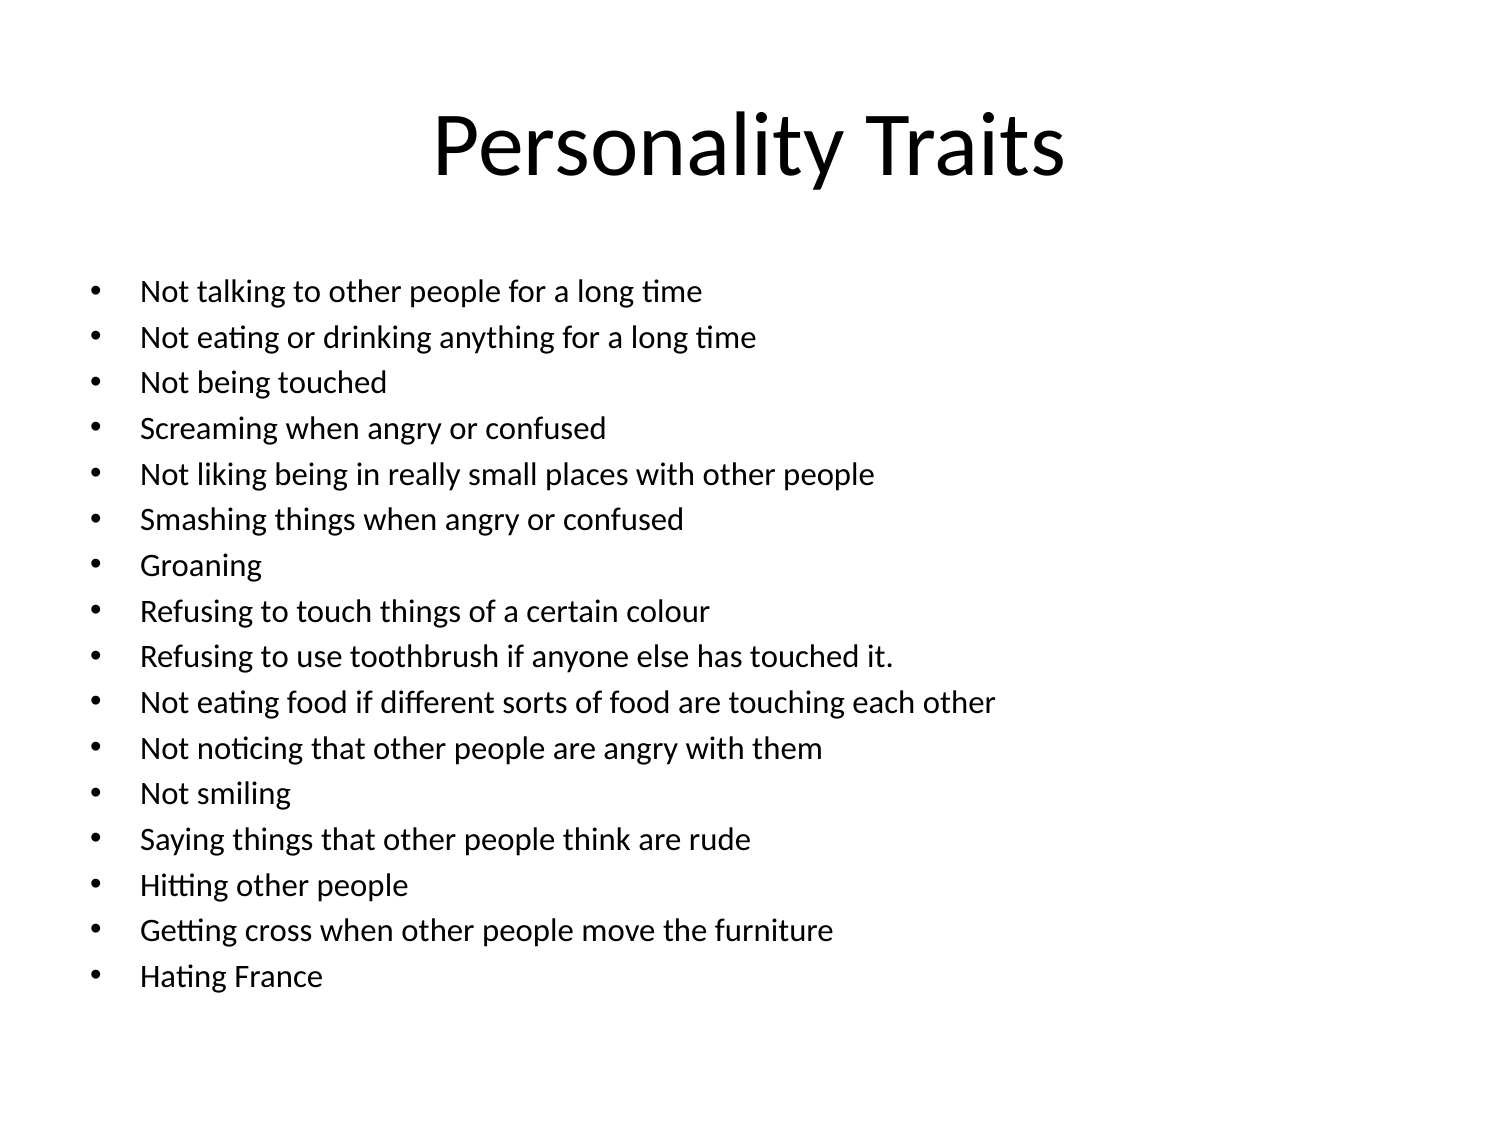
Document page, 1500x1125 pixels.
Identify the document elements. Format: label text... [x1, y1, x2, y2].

title Personality Traits [74, 44, 1426, 233]
list Not talking to other people for a long time Not eating or drinking anything for a long time Not being touched Screaming when angry or confused Not liking being in really small places with other people Smashing things when angry or confused Groaning Refusing to touch things of a certain colour Refusing to use toothbrush if anyone else has touched it. Not eating food if different sorts of food are touching each other Not noticing that other people are angry with them Not smiling Saying things that other people think are rude Hitting other people Getting cross when other people move the furniture Hating France [74, 262, 1426, 1006]
